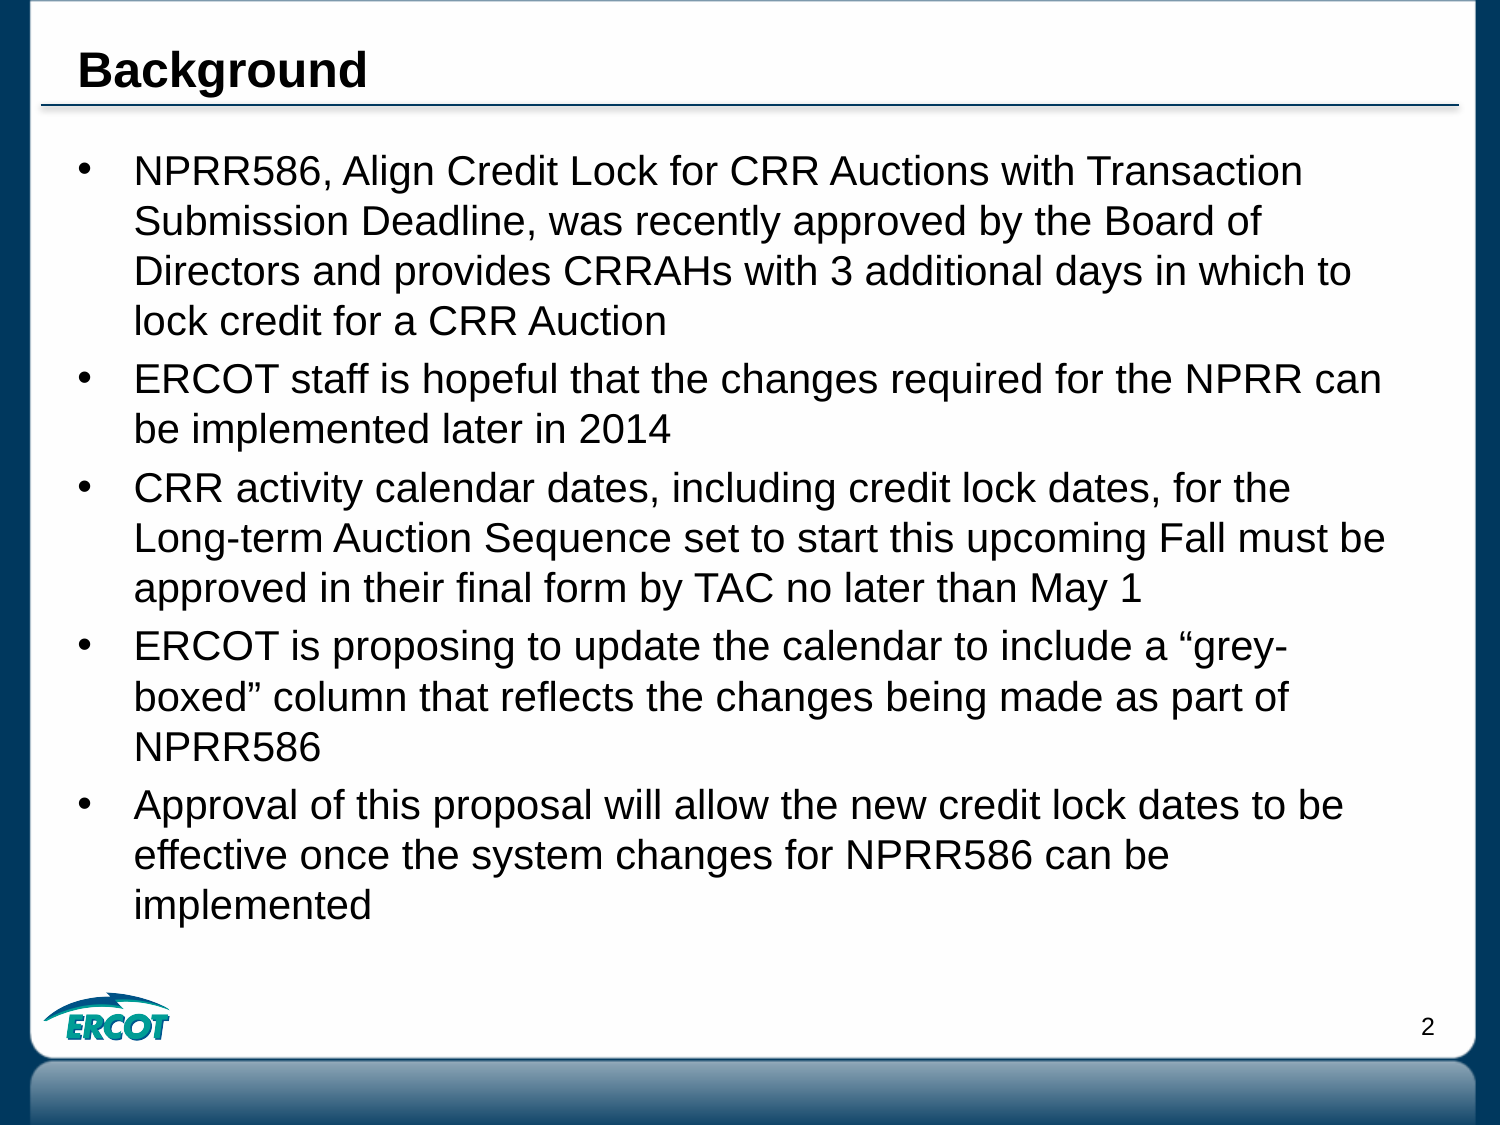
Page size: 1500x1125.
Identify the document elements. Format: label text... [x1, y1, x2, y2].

list NPRR586, Align Credit Lock for CRR Auctions with Transaction Submission Deadline, was recently approved by the Board of Directors and provides CRRAHs with 3 additional days in which to lock credit for a CRR Auction ERCOT staff is hopeful that the changes required for the NPRR can be implemented later in 2014 CRR activity calendar dates, including credit lock dates, for the Long-term Auction Sequence set to start this upcoming Fall must be approved in their final form by TAC no later than May 1 ERCOT is proposing to update the calendar to include a “grey-boxed” column that reflects the changes being made as part of NPRR586 Approval of this proposal will allow the new credit lock dates to be effective once the system changes for NPRR586 can be implemented [62, 135, 1413, 976]
title Background [62, 29, 1450, 106]
picture [0, 0, 1500, 1125]
